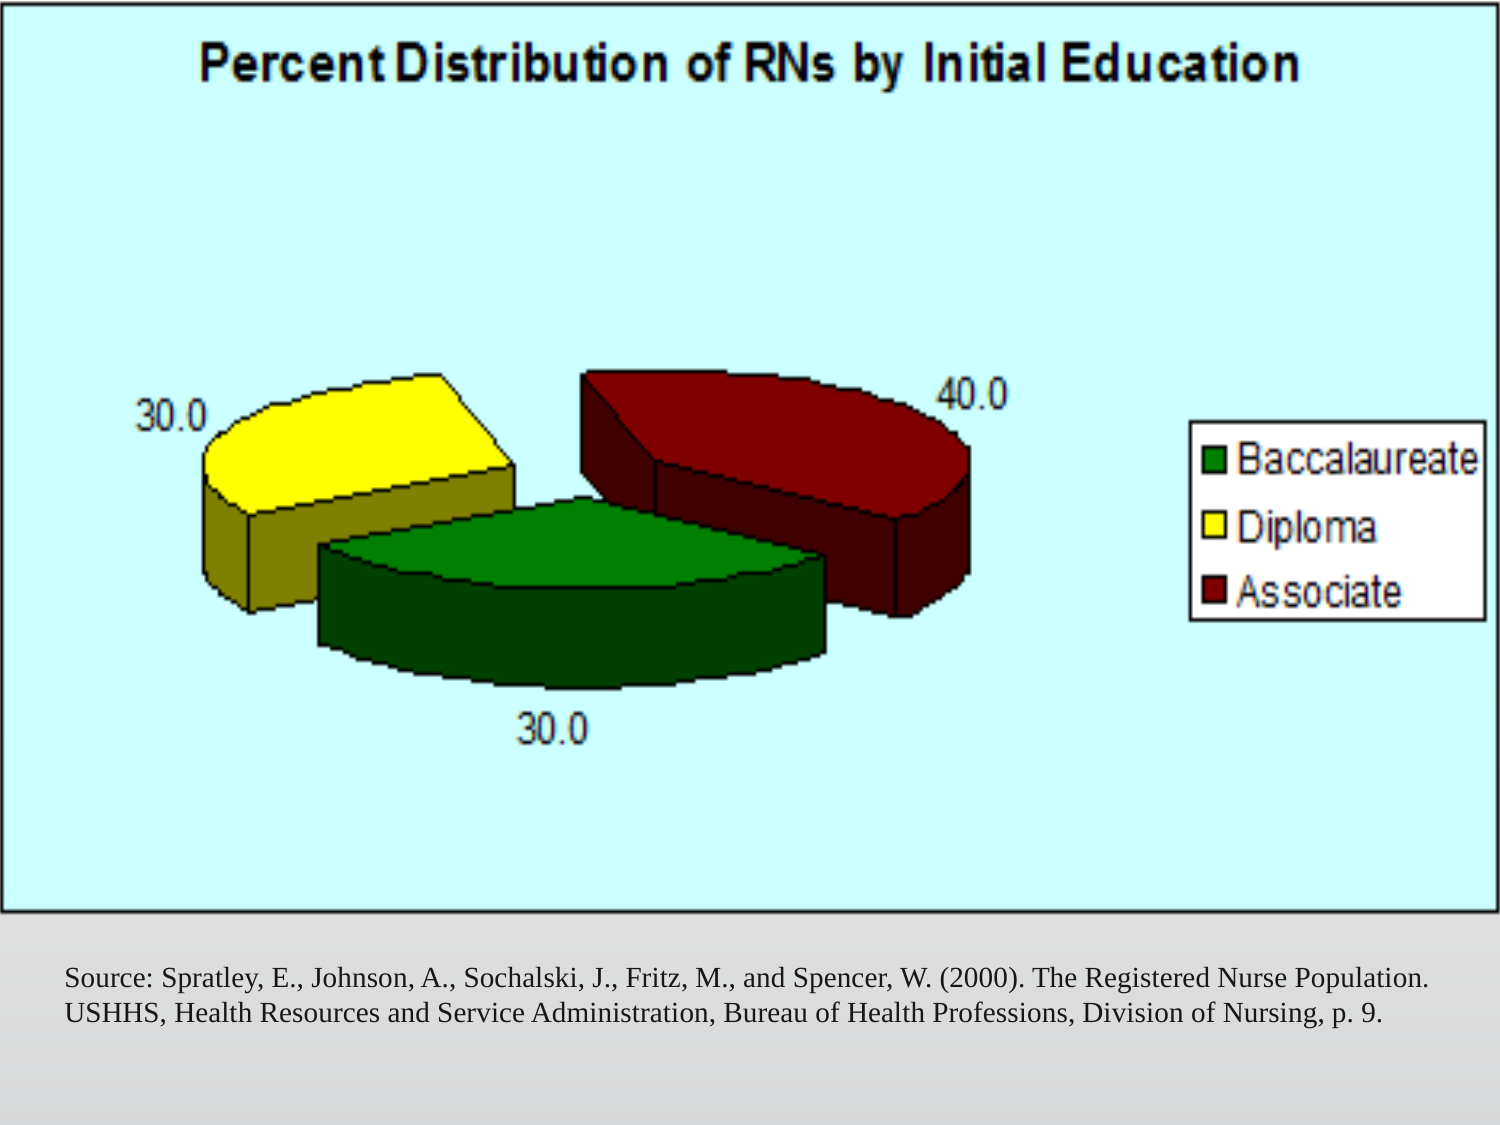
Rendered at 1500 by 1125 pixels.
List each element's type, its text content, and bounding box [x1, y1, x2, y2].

picture [0, 0, 1500, 940]
text_box Source: Spratley, E., Johnson, A., Sochalski, J., Fritz, M., and Spencer, W. (2000). The Registered Nurse Population. USHHS, Health Resources and Service Administration, Bureau of Health Professions, Division of Nursing, p. 9. [49, 950, 1447, 1036]
